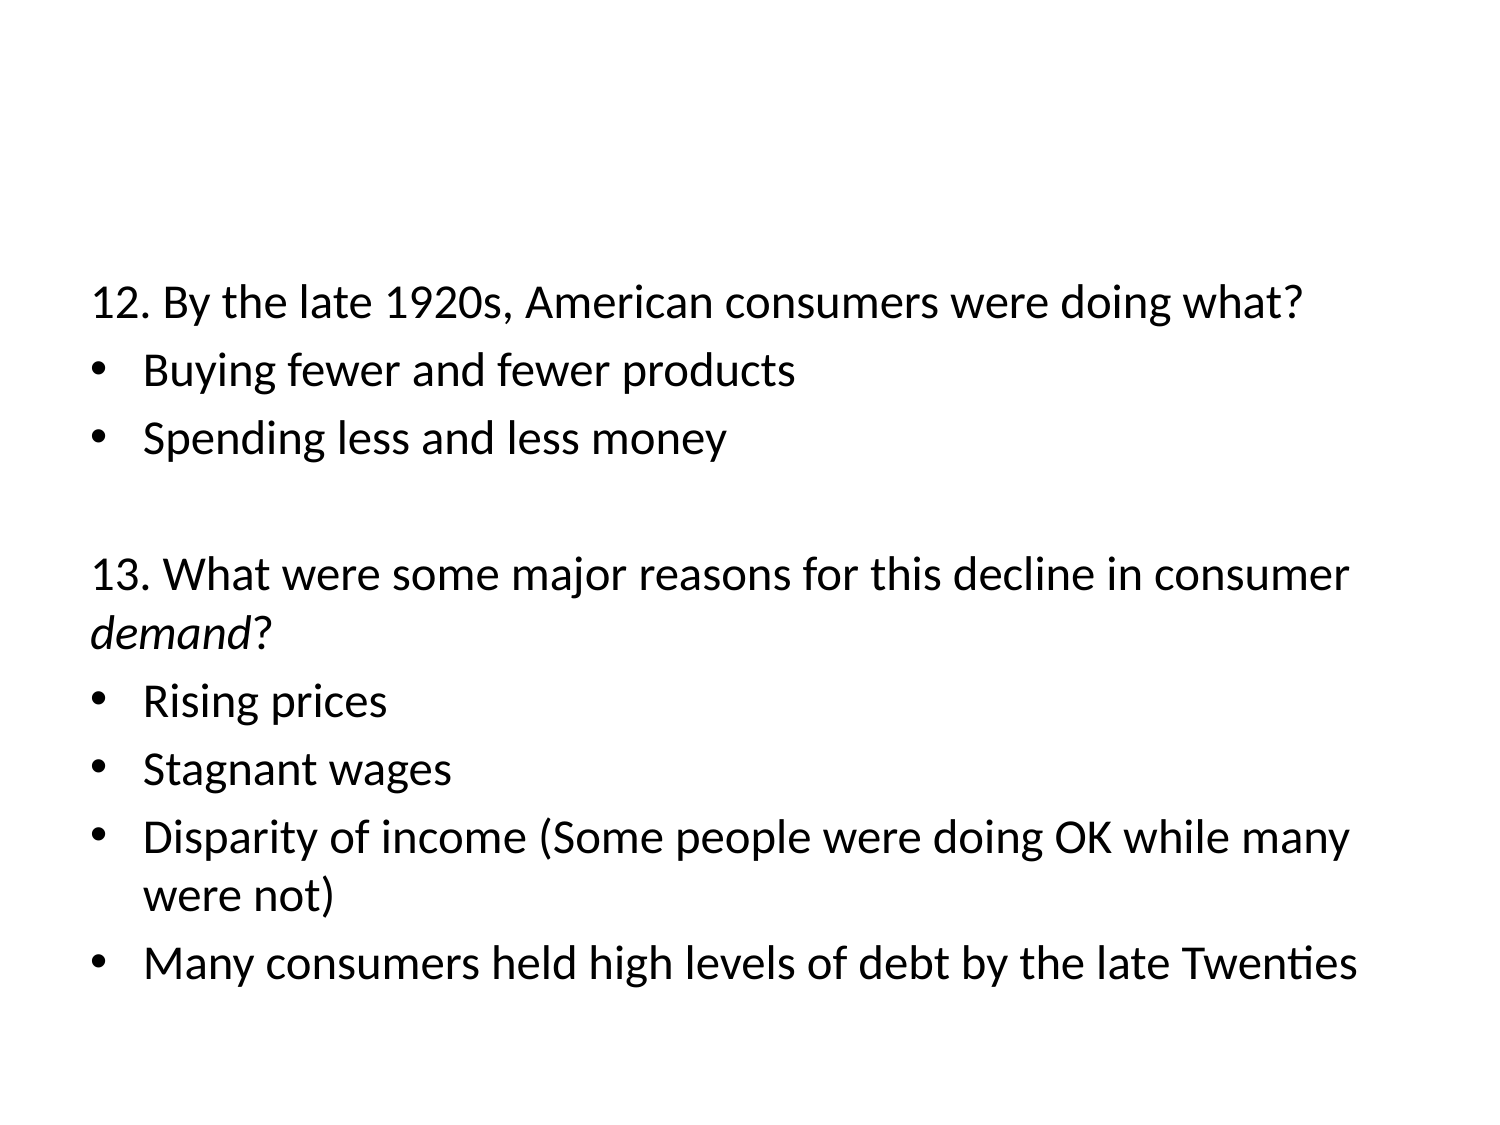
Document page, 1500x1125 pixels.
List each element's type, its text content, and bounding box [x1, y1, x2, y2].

list 12. By the late 1920s, American consumers were doing what? Buying fewer and fewer products Spending less and less money 13. What were some major reasons for this decline in consumer demand? Rising prices Stagnant wages Disparity of income (Some people were doing OK while many were not) Many consumers held high levels of debt by the late Twenties [75, 262, 1425, 1005]
